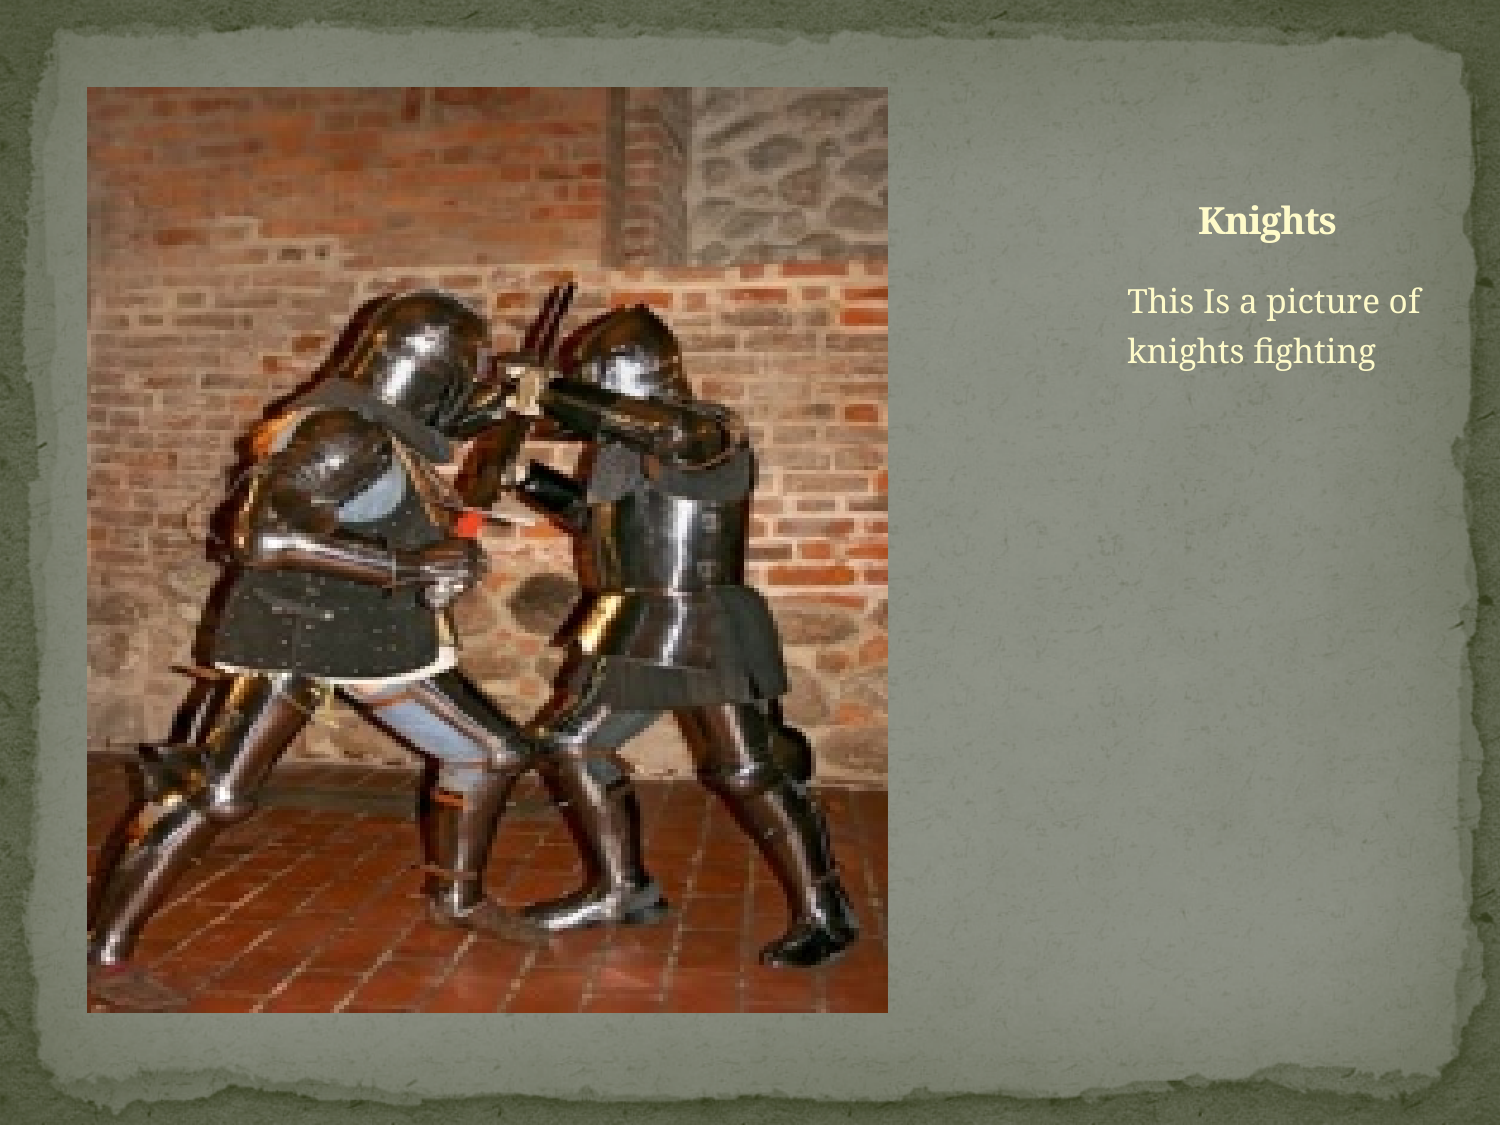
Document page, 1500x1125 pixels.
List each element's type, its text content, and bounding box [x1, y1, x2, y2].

title Knights [1112, 74, 1438, 250]
list This Is a picture of knights fighting [1112, 262, 1438, 875]
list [90, 90, 886, 1011]
